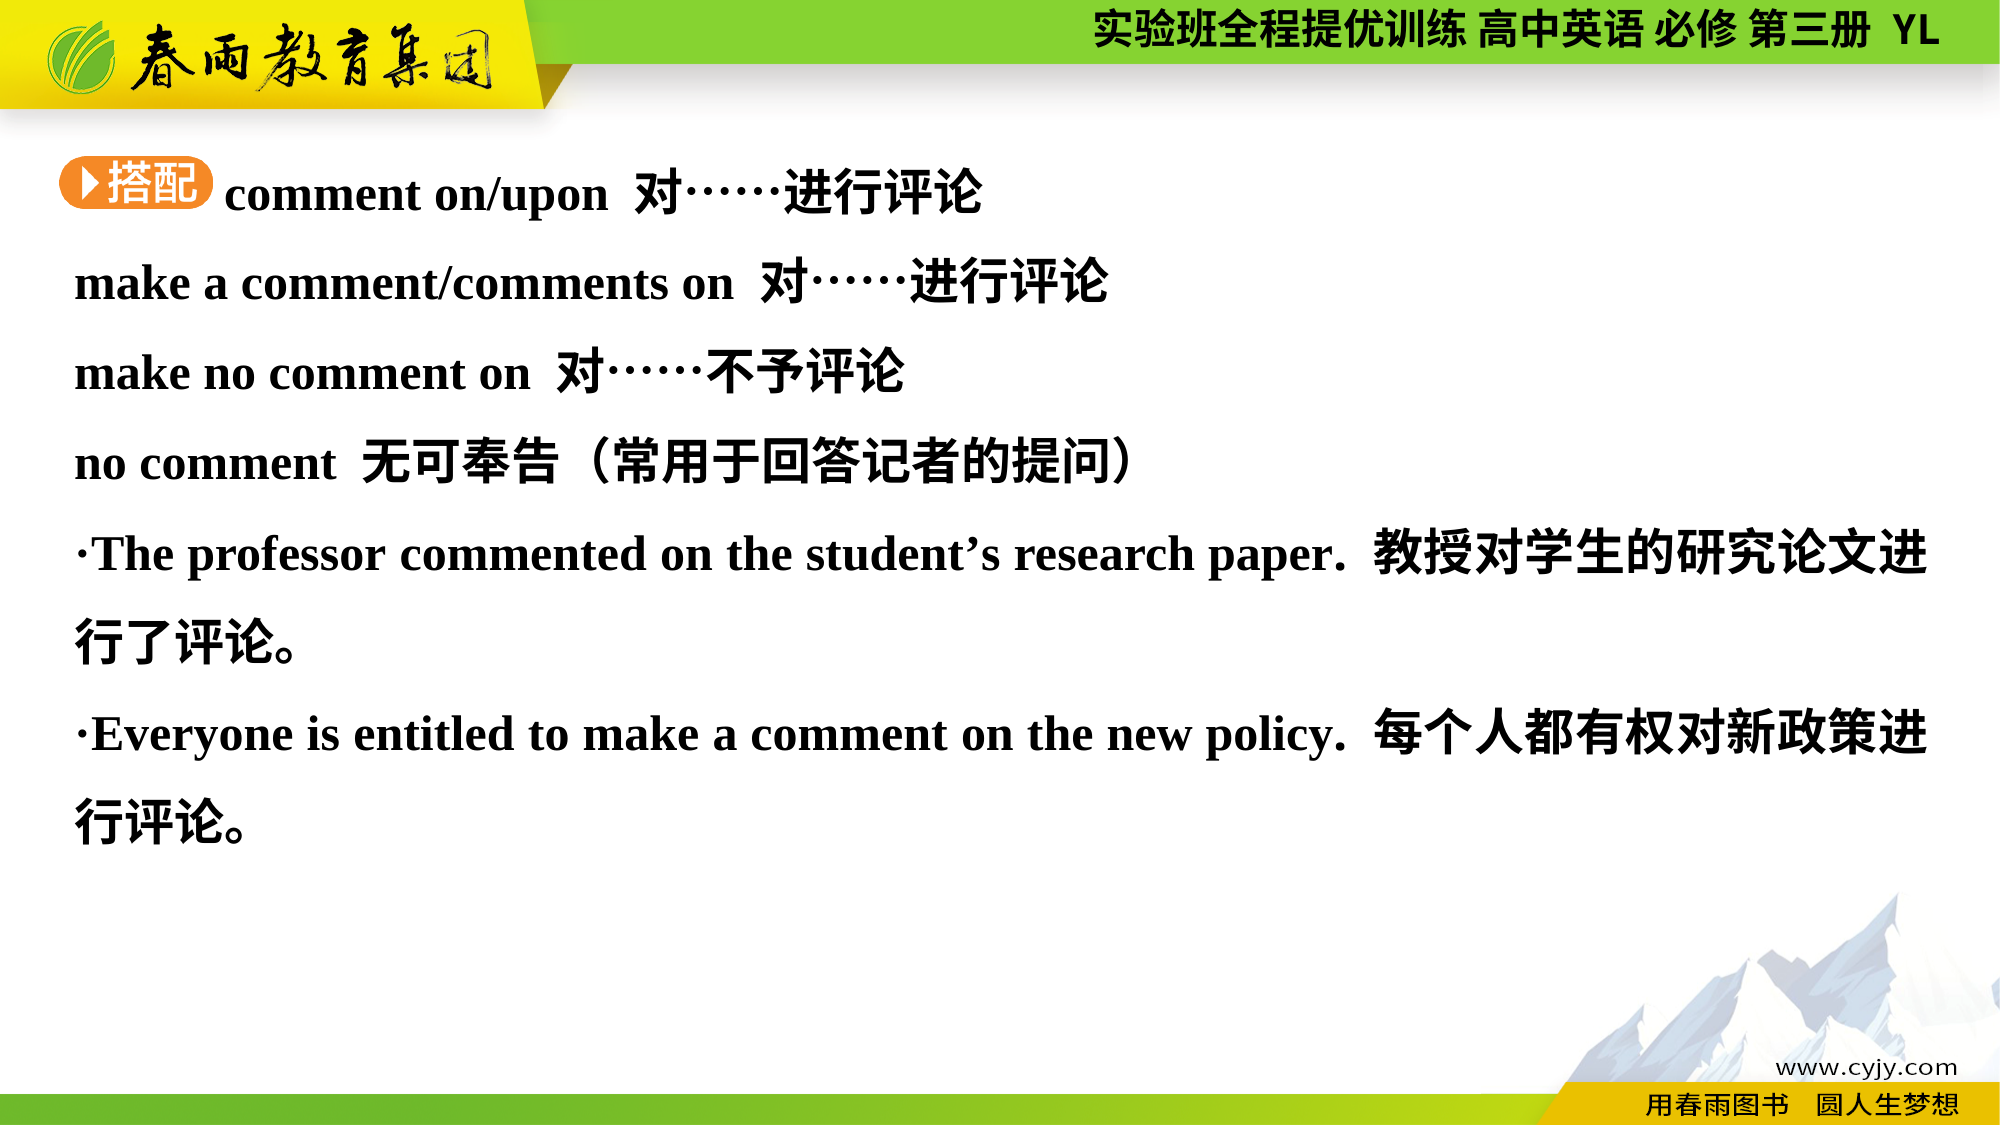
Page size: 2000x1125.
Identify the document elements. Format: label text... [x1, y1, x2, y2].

list comment on/upon 对……进行评论 make a comment/comments on 对……进行评论 make no comment on 对……不予评论 no comment 无可奉告（常用于回答记者的提问） ·The professor commented on the student’s research paper. 教授对学生的研究论文进行了评论。 ·Everyone is entitled to make a comment on the new policy. 每个人都有权对新政策进行评论。 [59, 122, 1944, 865]
picture [0, 0, 2000, 1125]
